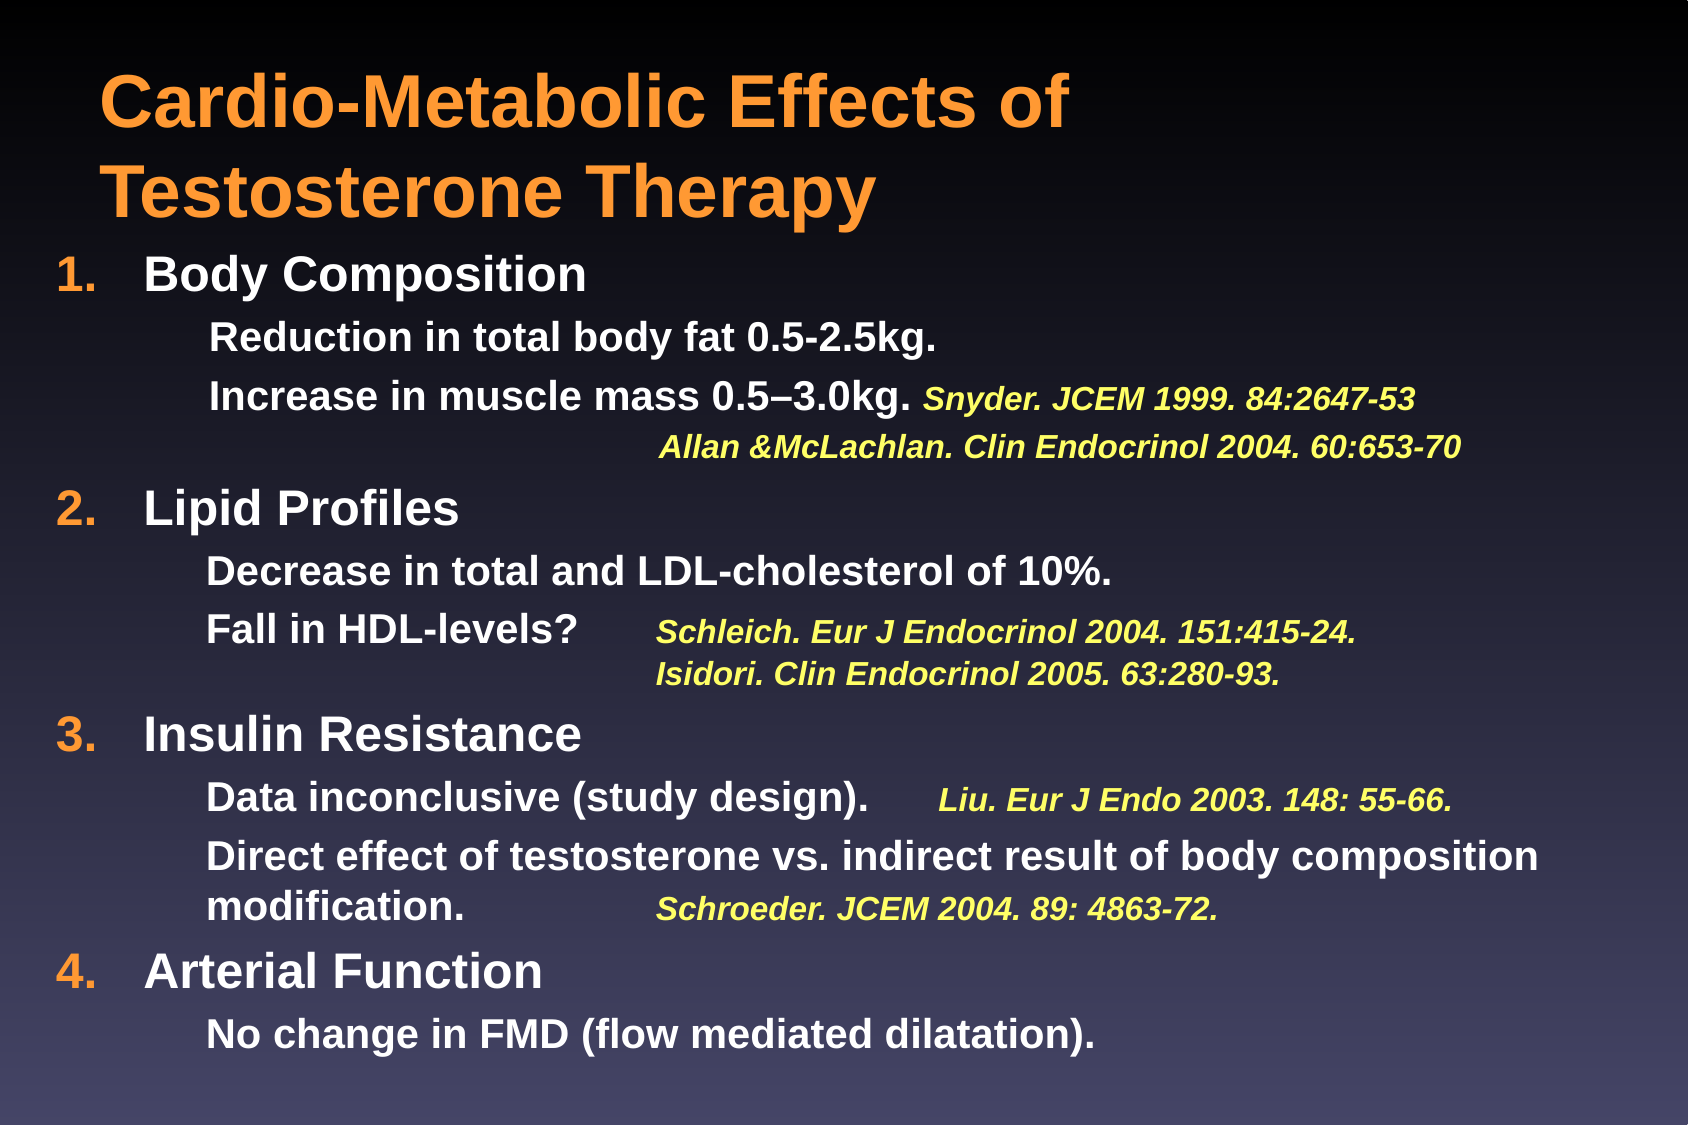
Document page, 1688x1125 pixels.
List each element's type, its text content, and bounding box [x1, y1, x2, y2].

list Body Composition Reduction in total body fat 0.5-2.5kg. Increase in muscle mass 0.5–3.0kg. Snyder. JCEM 1999. 84:2647-53 Allan &McLachlan. Clin Endocrinol 2004. 60:653-70 Lipid Profiles Decrease in total and LDL-cholesterol of 10%. Fall in HDL-levels? Schleich. Eur J Endocrinol 2004. 151:415-24. Isidori. Clin Endocrinol 2005. 63:280-93. Insulin Resistance Data inconclusive (study design). Liu. Eur J Endo 2003. 148: 55-66. Direct effect of testosterone vs. indirect result of body composition modification. Schroeder. JCEM 2004. 89: 4863-72. Arterial Function No change in FMD (flow mediated dilatation). [40, 234, 1688, 1125]
title Cardio-Metabolic Effects of Testosterone Therapy [84, 45, 1604, 233]
